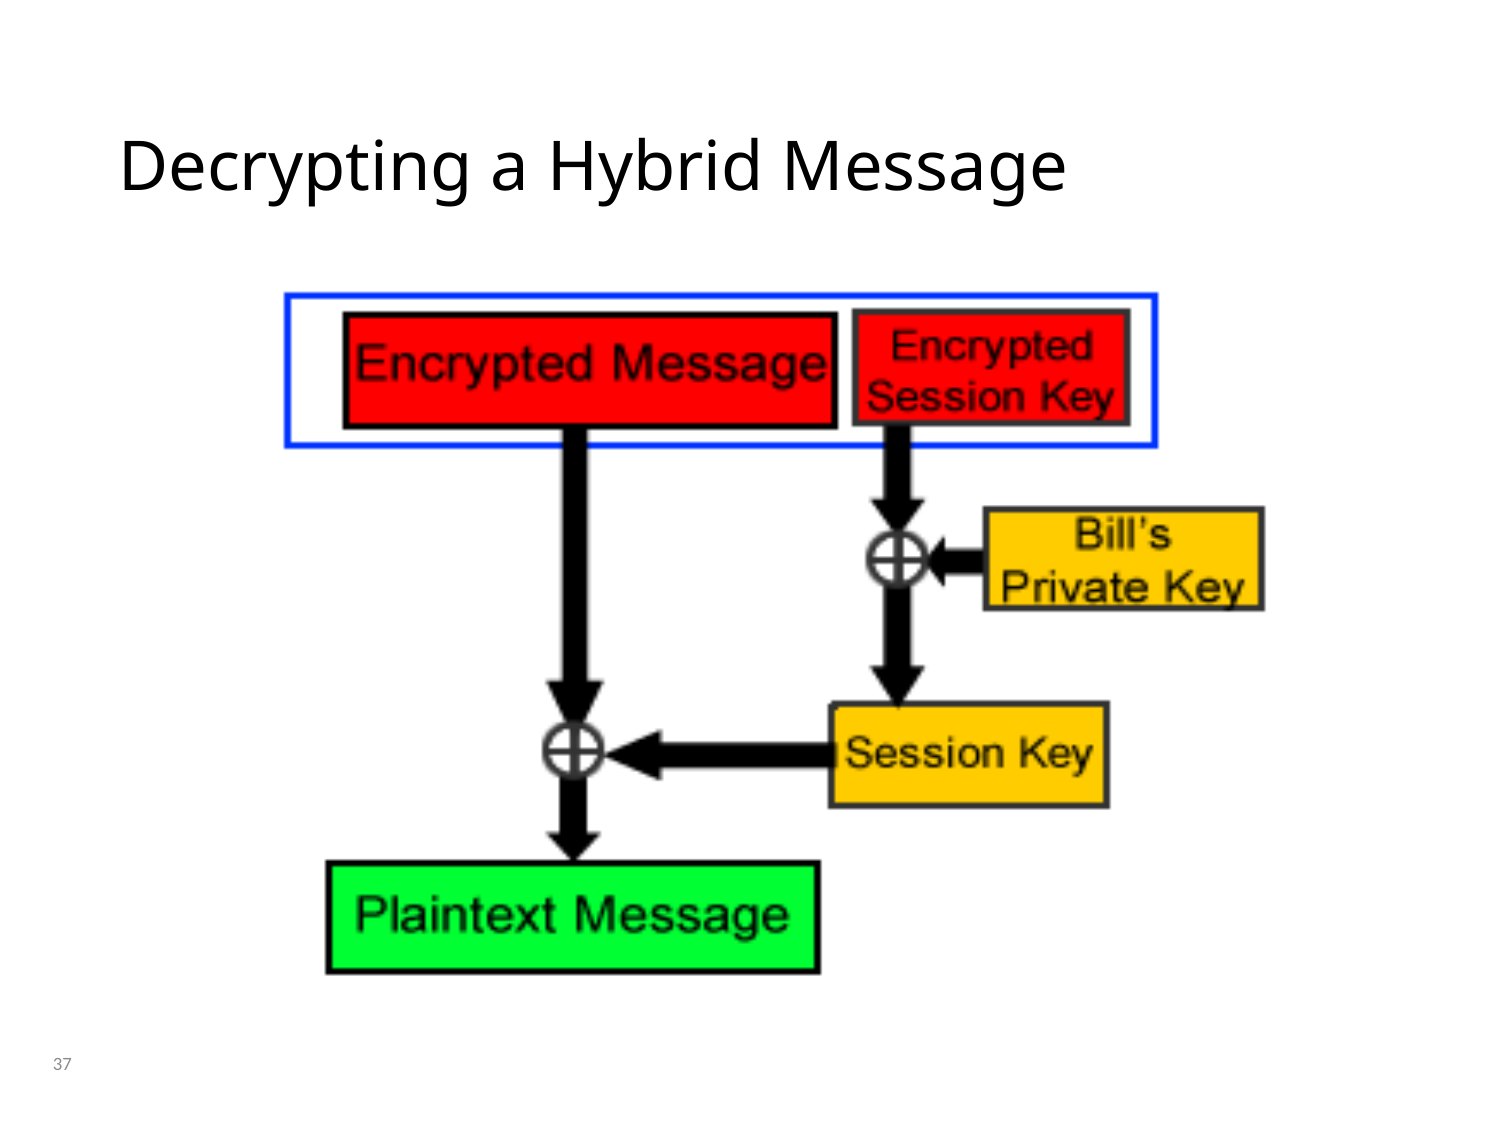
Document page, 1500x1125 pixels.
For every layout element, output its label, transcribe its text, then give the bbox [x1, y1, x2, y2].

title Decrypting a Hybrid Message [103, 59, 1397, 278]
slide_number 37 [37, 1025, 351, 1101]
picture [275, 284, 1273, 979]
